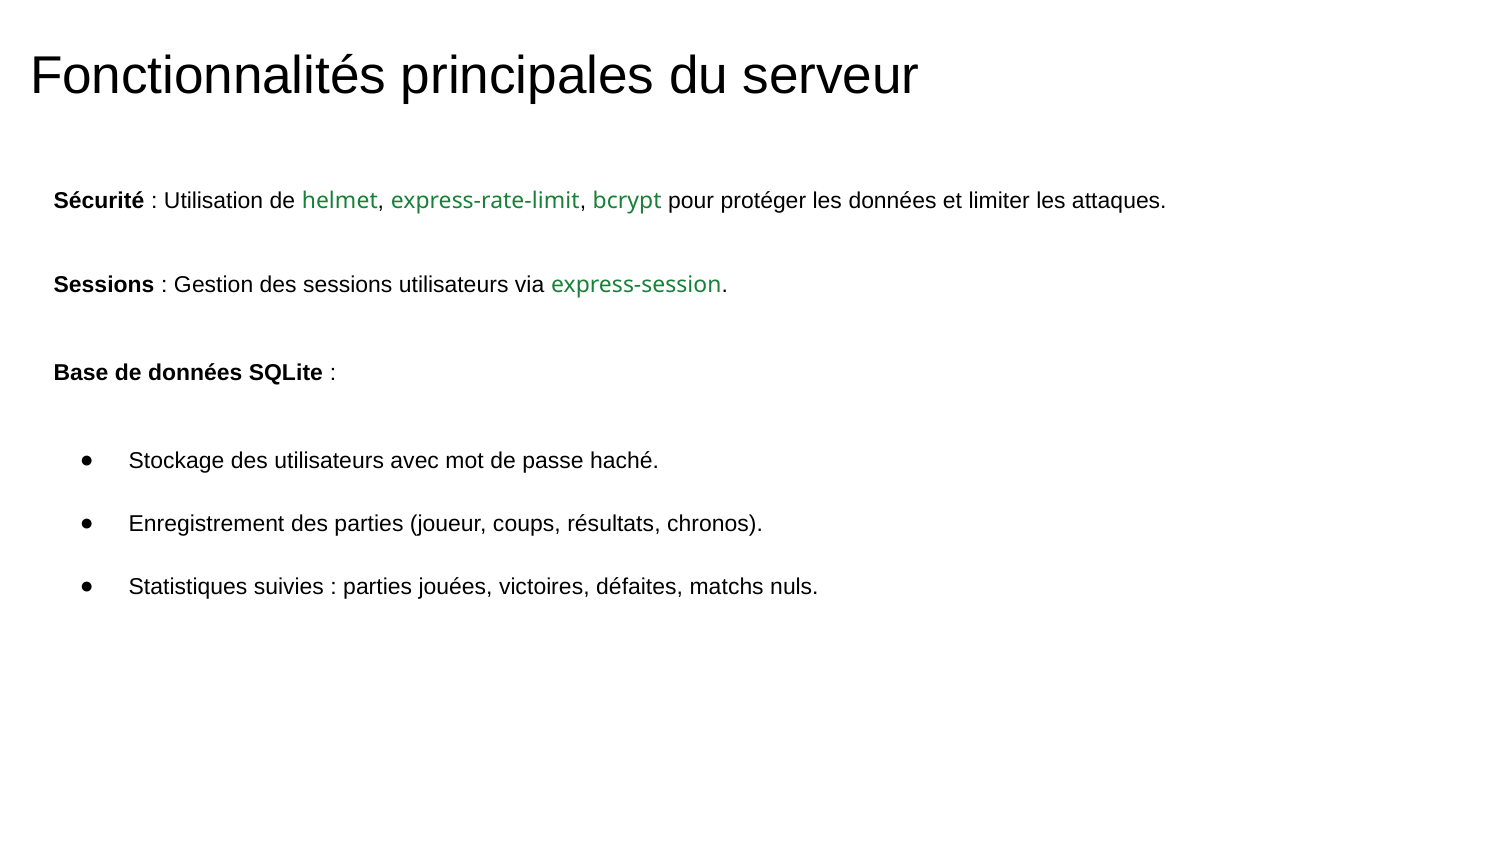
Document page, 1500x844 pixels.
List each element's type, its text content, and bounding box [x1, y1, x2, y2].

title Fonctionnalités principales du serveur [15, 25, 1413, 120]
list Sécurité : Utilisation de helmet, express-rate-limit, bcrypt pour protéger les données et limiter les attaques. Sessions : Gestion des sessions utilisateurs via express-session. Base de données SQLite : Stockage des utilisateurs avec mot de passe haché. Enregistrement des parties (joueur, coups, résultats, chronos). Statistiques suivies : parties jouées, victoires, défaites, matchs nuls. [38, 166, 1443, 788]
